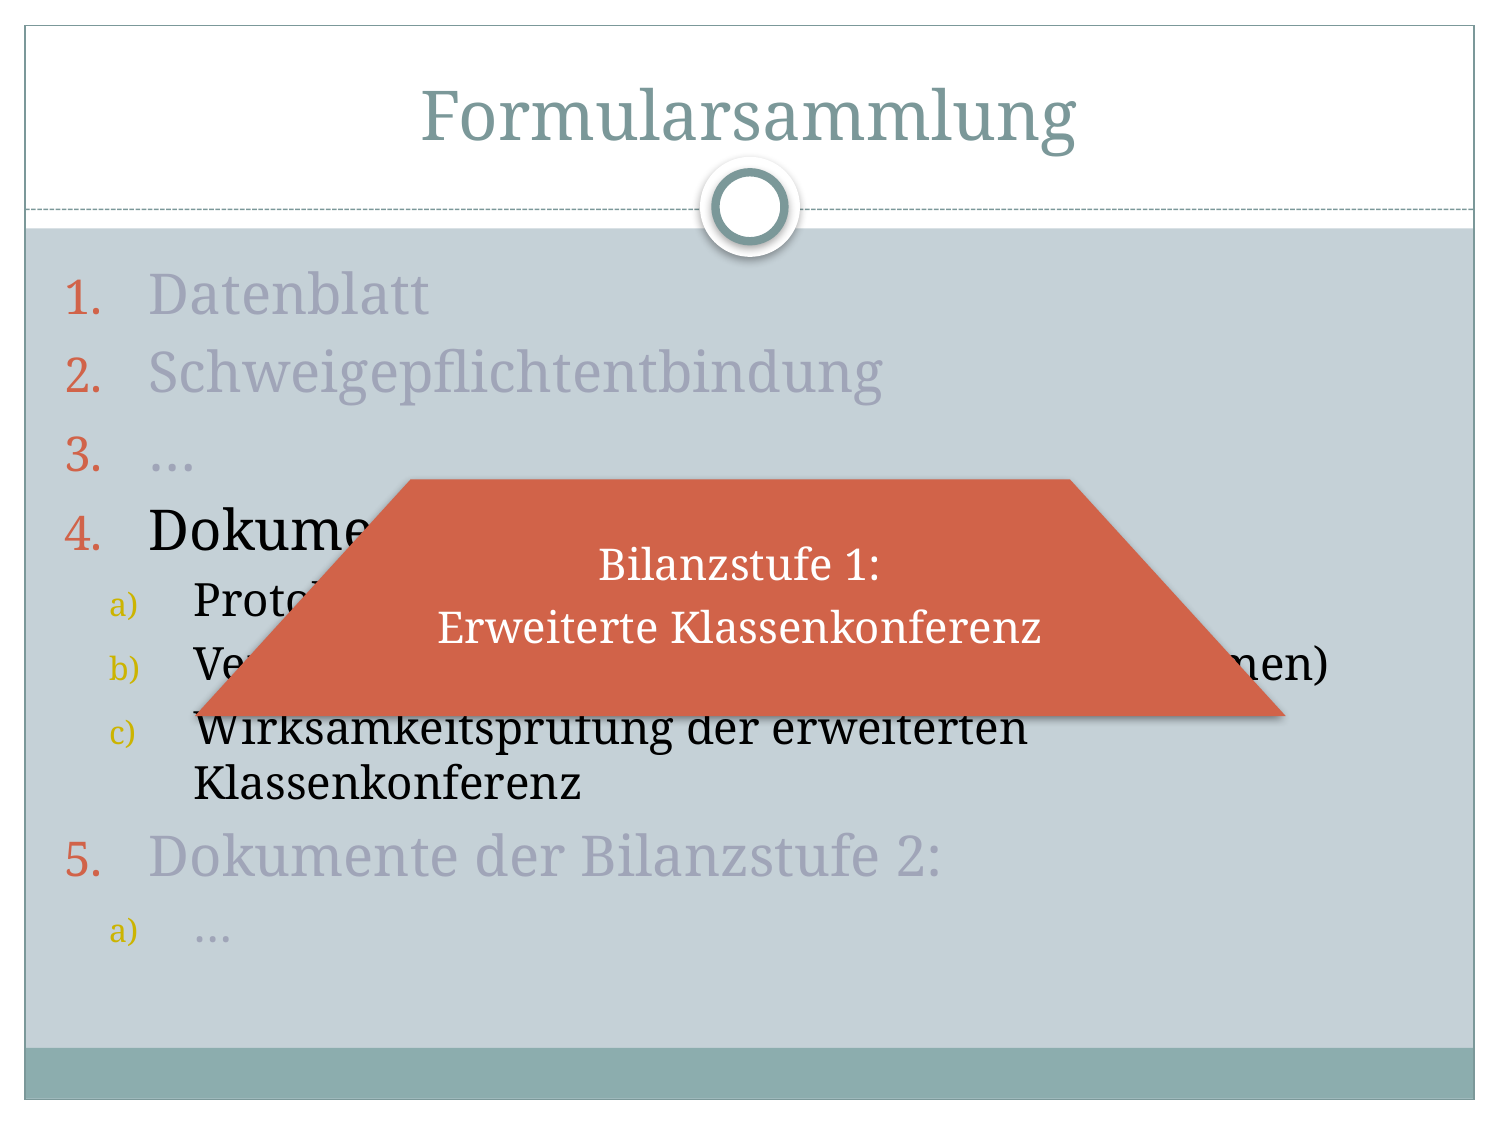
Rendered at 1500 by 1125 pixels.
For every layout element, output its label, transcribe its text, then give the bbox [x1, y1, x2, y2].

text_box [194, 479, 1286, 717]
list Datenblatt Schweigepflichtentbindung … Dokumente der Bilanzstufe 1: Protokoll für erweiterte Klassenkonferenz Vereinbarte Förderplanung (Ziele und Maßnahmen) Wirksamkeitsprüfung der erweiterten Klassenkonferenz Dokumente der Bilanzstufe 2: … [49, 250, 1445, 1001]
title Formularsammlung [49, 37, 1450, 162]
